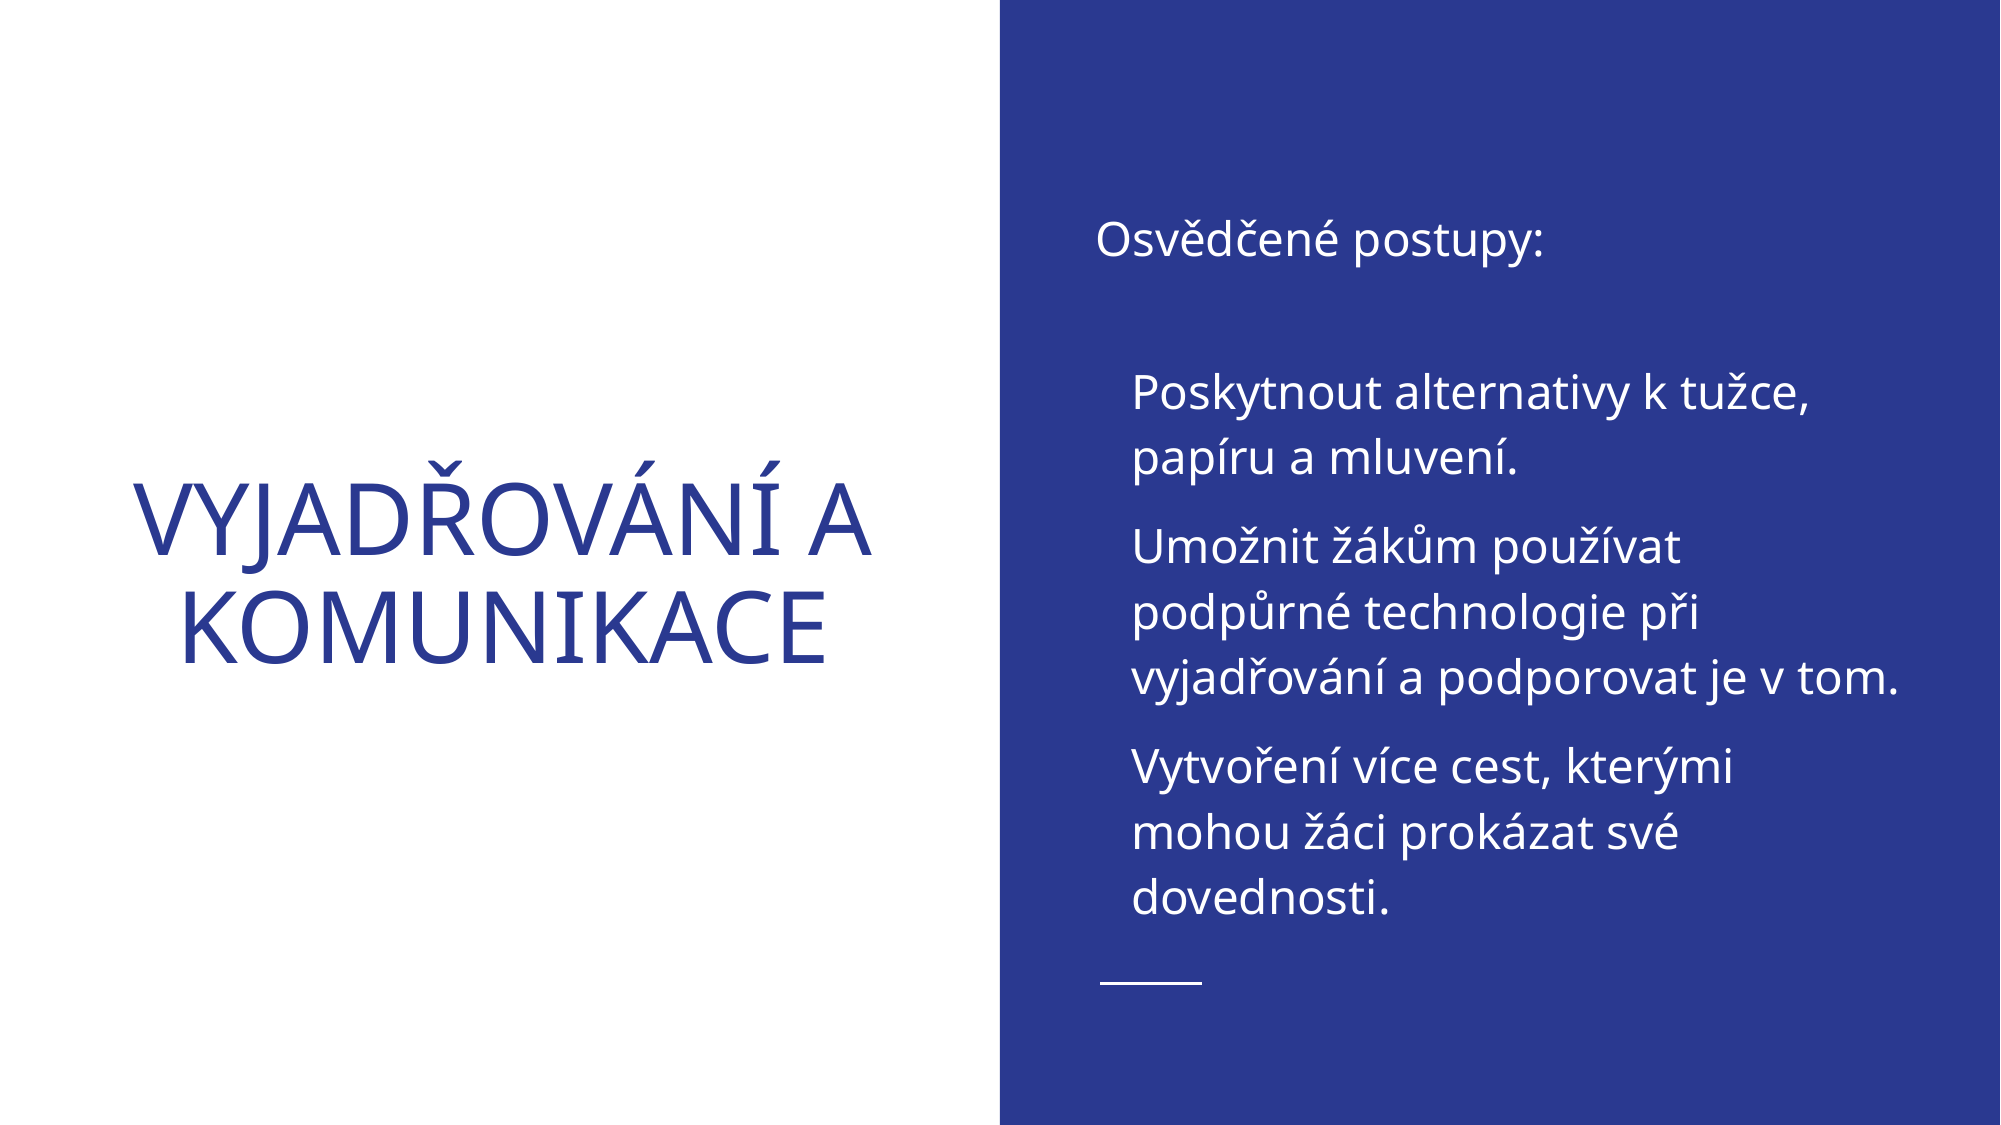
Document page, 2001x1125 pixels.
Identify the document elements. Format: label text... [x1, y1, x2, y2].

title VYJADŘOVÁNÍ A KOMUNIKACE [61, 431, 946, 693]
list Osvědčené postupy: Poskytnout alternativy k tužce, papíru a mluvení. Umožnit žákům používat podpůrné technologie při vyjadřování a podporovat je v tom. Vytvoření více cest, kterými mohou žáci prokázat své dovednosti. [1080, 158, 1920, 967]
